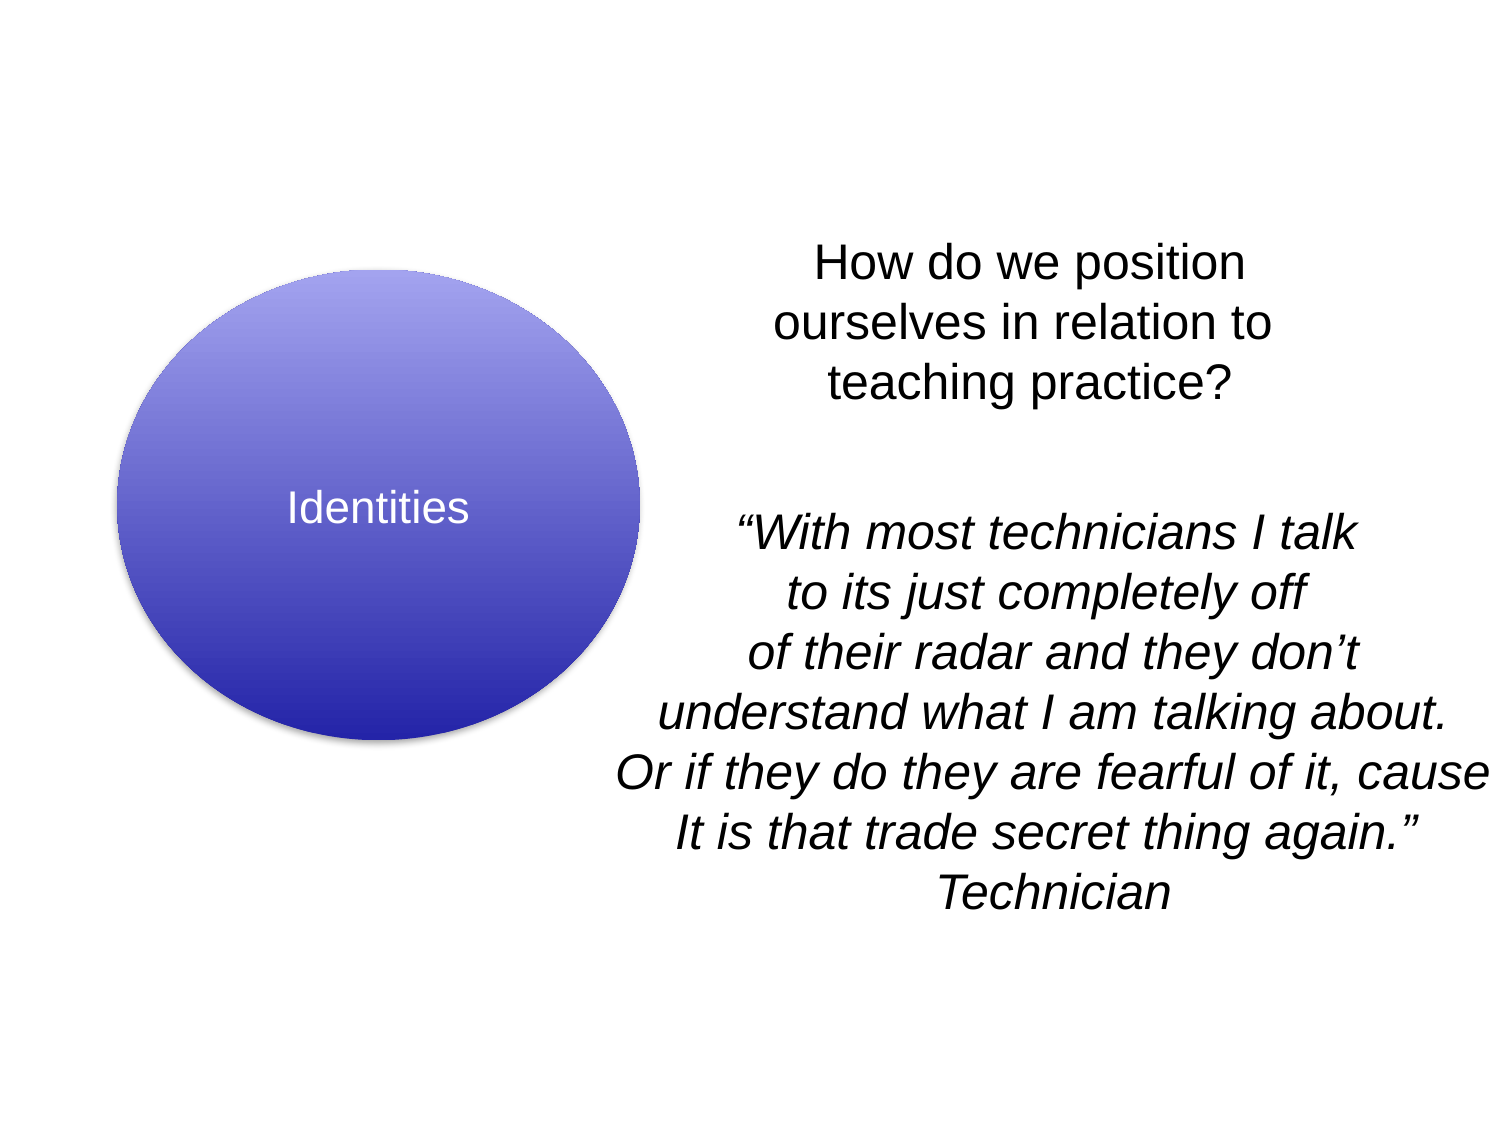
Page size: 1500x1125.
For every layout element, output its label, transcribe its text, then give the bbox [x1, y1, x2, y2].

text_box How do we position ourselves in relation to teaching practice? [758, 222, 1302, 418]
text_box Identities [117, 269, 640, 741]
text_box “With most technicians I talk to its just completely off of their radar and they don’t understand what I am talking about. Or if they do they are fearful of it, cause It is that trade secret thing again.” Technician [600, 492, 1500, 927]
